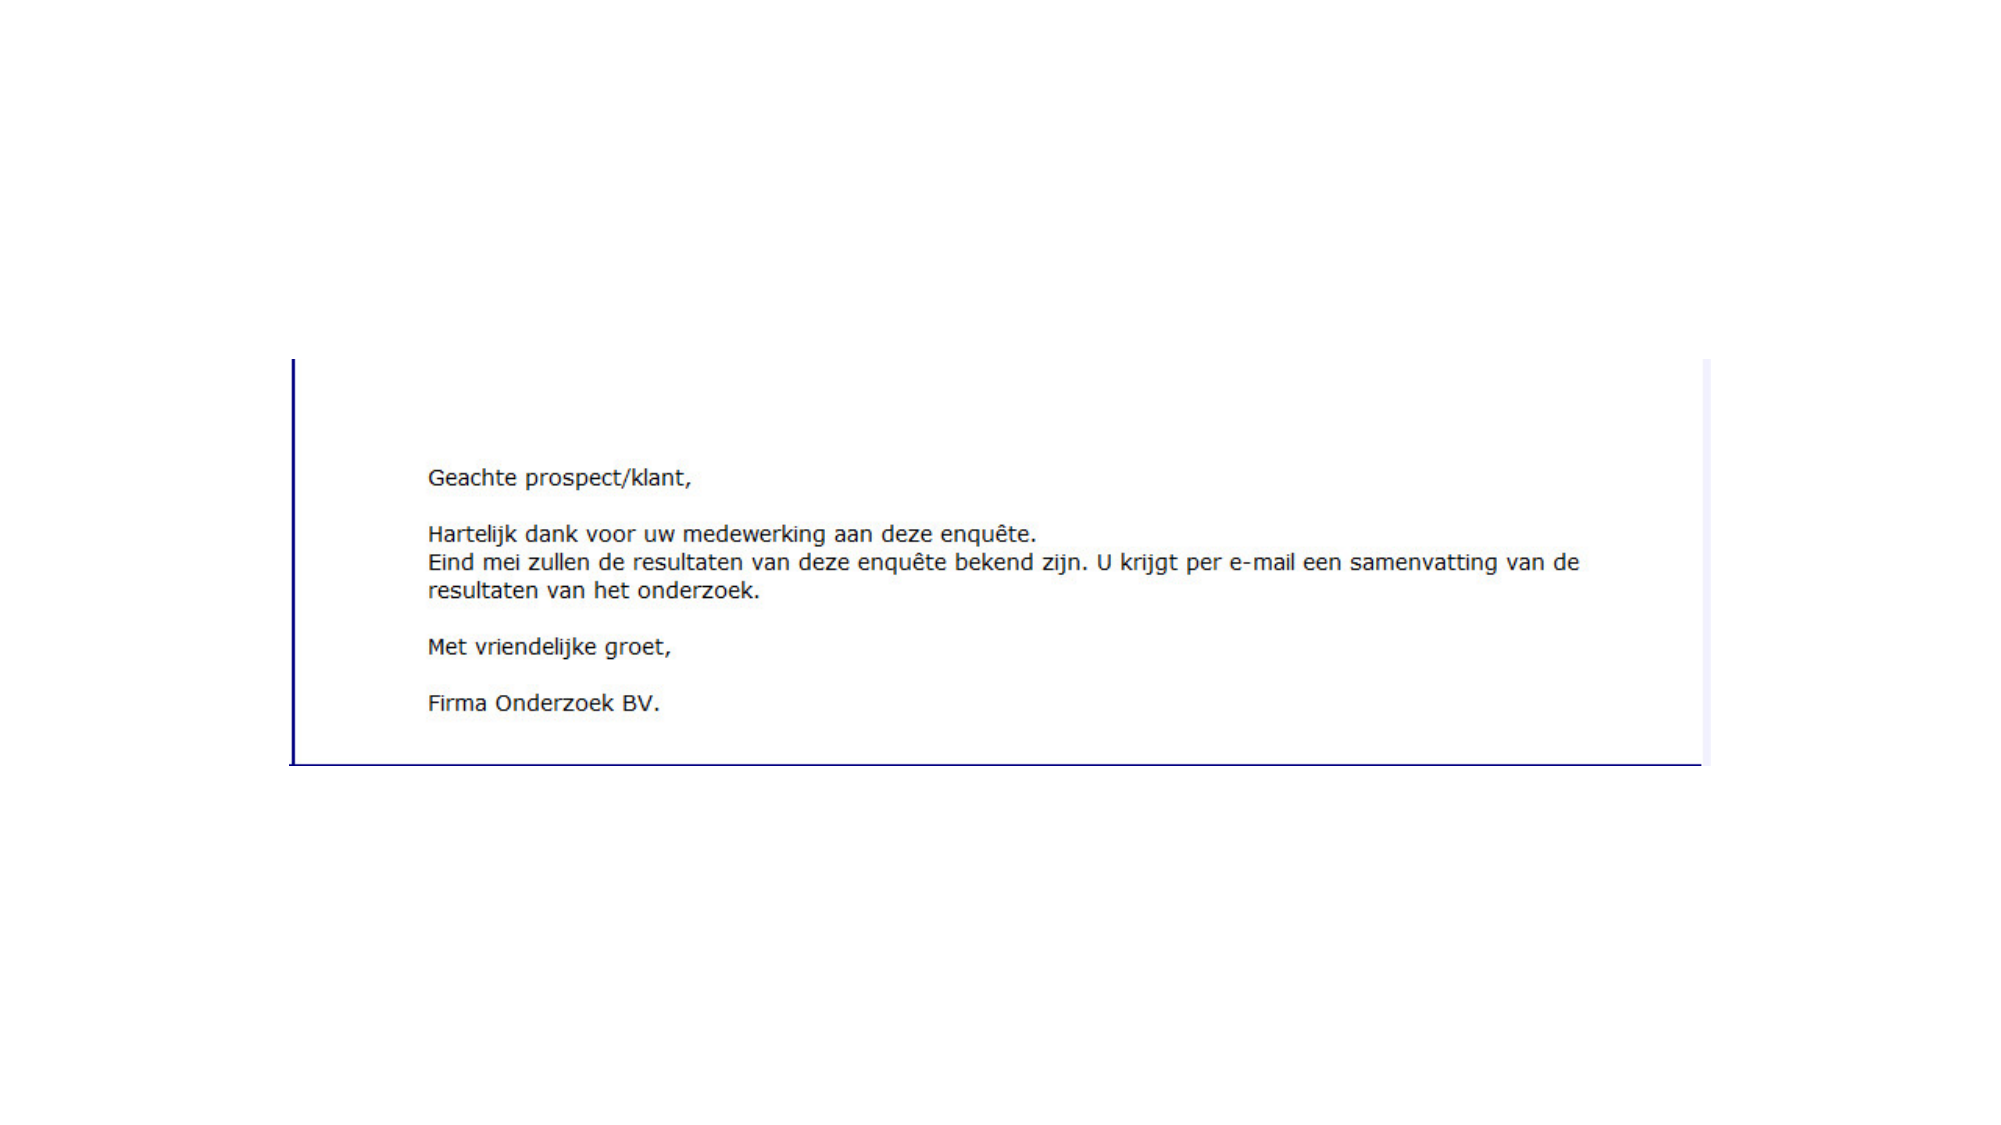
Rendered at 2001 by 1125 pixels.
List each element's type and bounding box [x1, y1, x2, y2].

picture [289, 359, 1711, 766]
